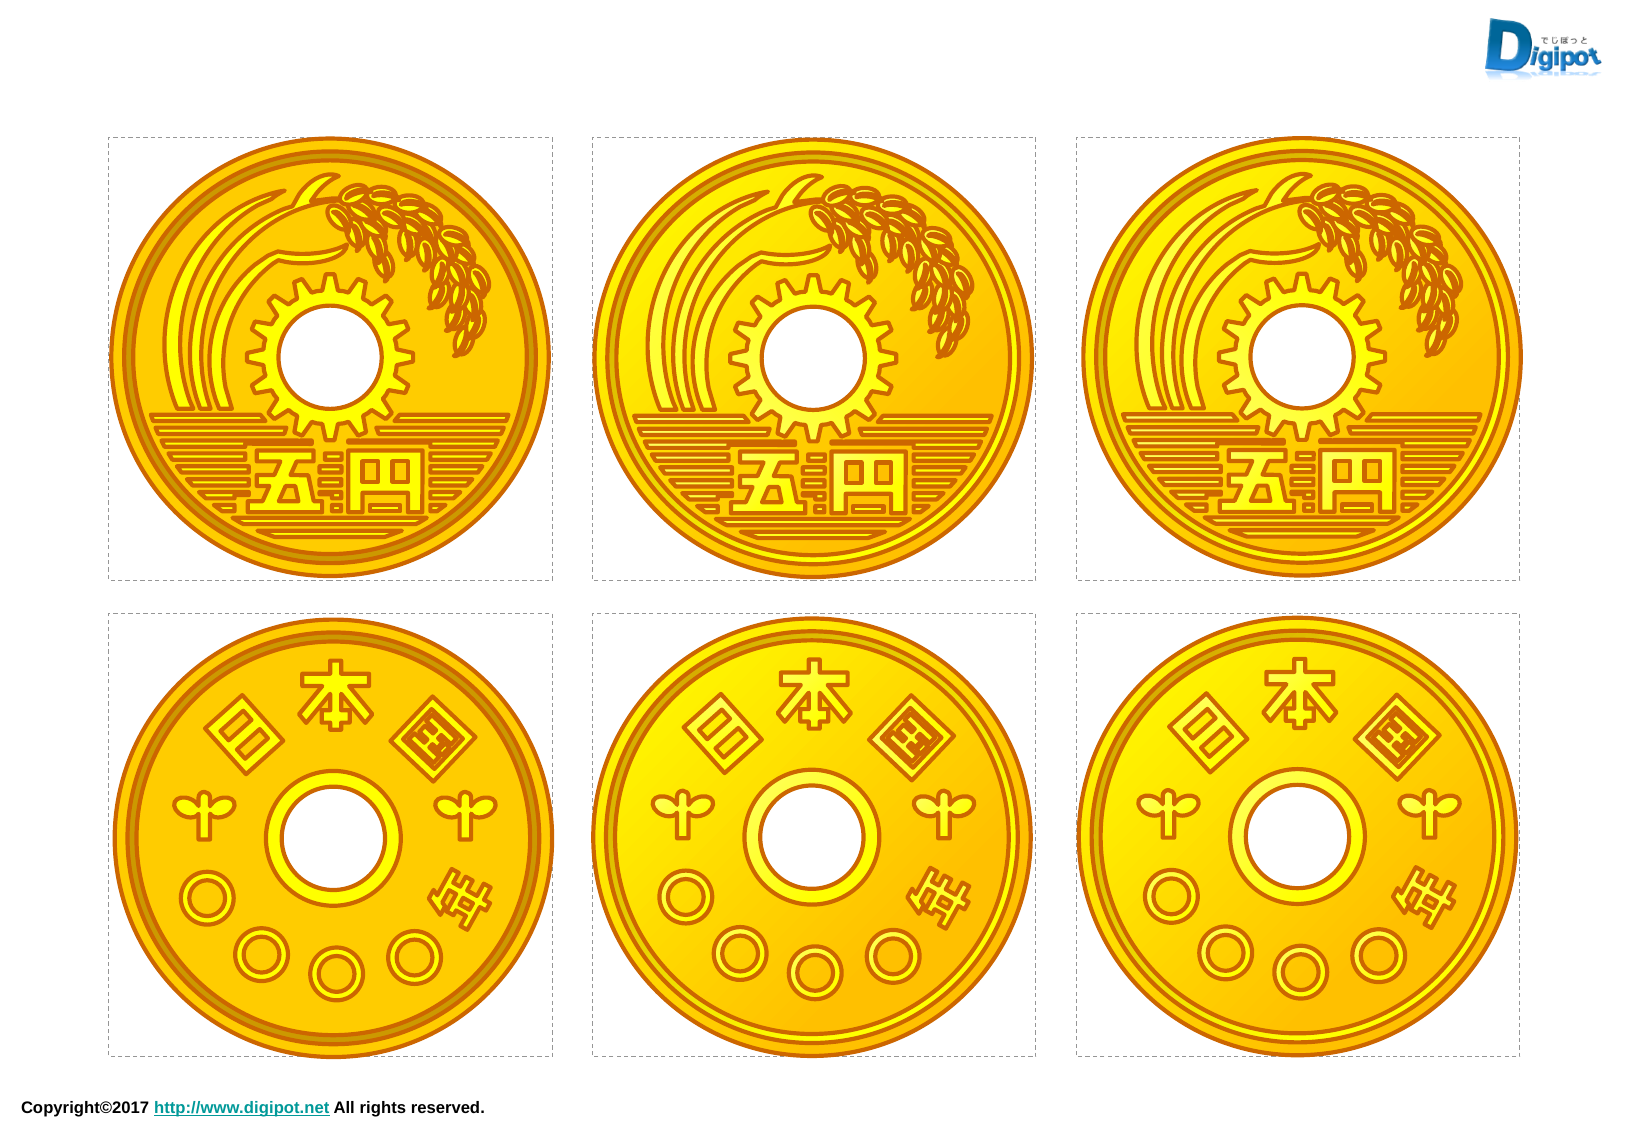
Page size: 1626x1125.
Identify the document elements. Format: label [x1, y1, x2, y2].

text_box [593, 618, 1031, 1057]
text_box [594, 139, 1033, 578]
text_box [114, 619, 553, 1058]
text_box [1083, 137, 1521, 576]
picture [1485, 18, 1602, 82]
text_box [1078, 617, 1517, 1056]
text_box [111, 138, 549, 577]
